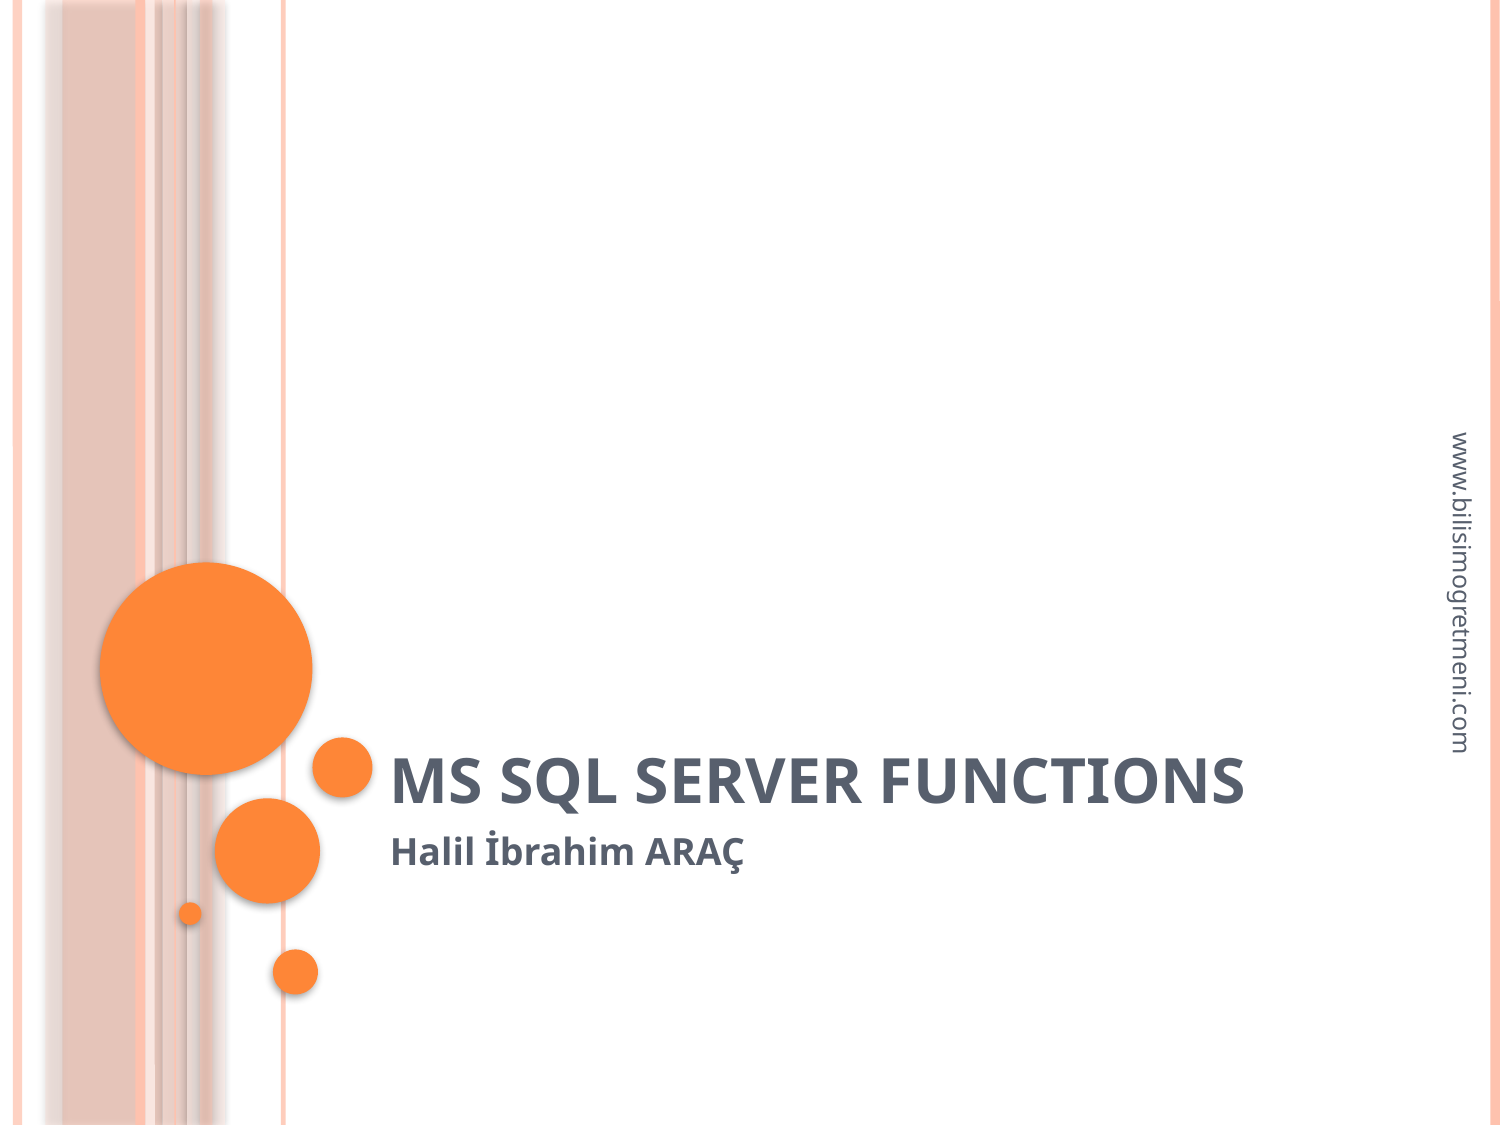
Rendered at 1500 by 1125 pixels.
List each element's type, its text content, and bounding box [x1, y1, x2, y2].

footer www.bilisimogretmeni.com [1429, 417, 1493, 1018]
title Ms SQL SERVER FUNCTIONS [375, 512, 1388, 820]
subtitle Halil İbrahim ARAÇ [375, 820, 1388, 1046]
